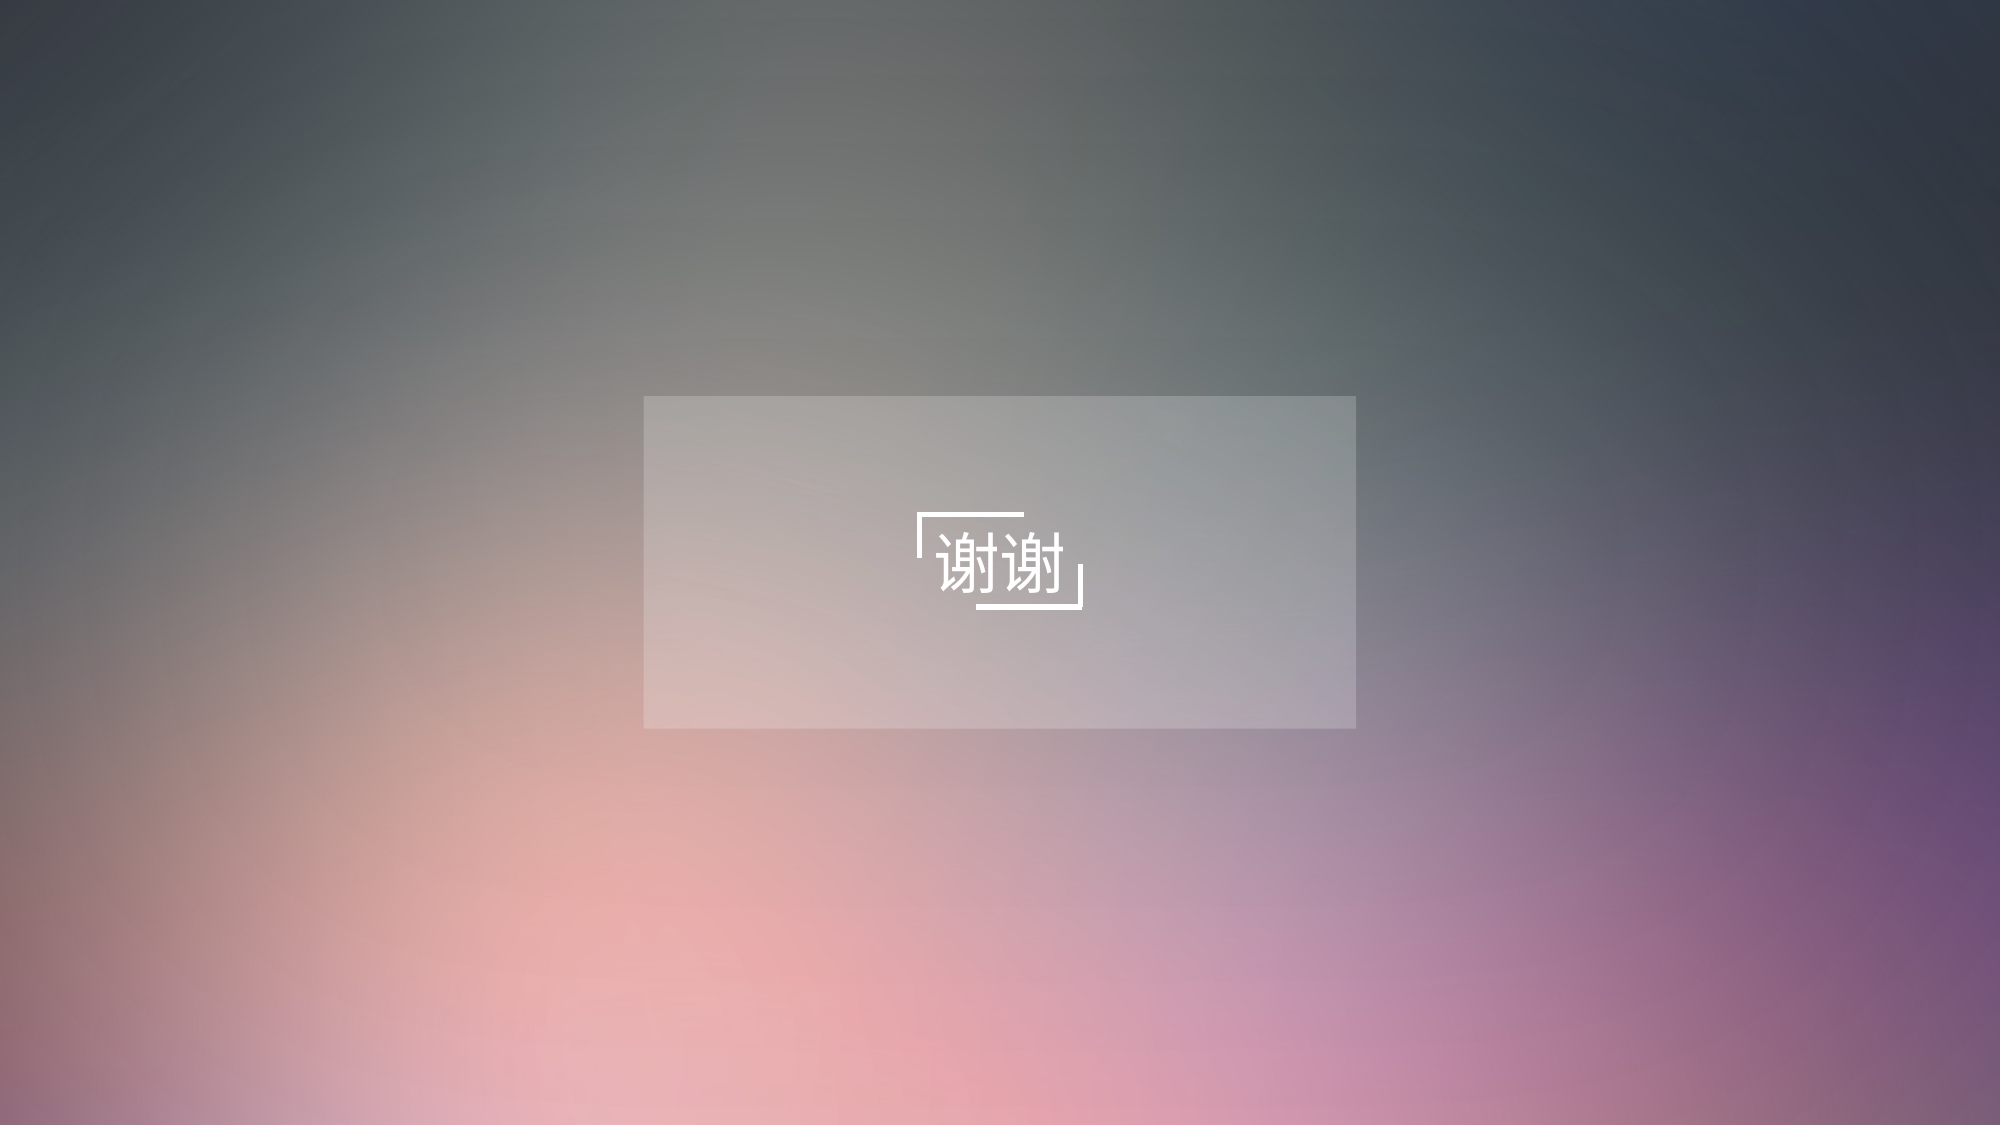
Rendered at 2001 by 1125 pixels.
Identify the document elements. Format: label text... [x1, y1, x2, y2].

text_box 谢谢 [918, 514, 1082, 610]
text_box [643, 395, 1357, 730]
picture [0, 0, 2000, 1125]
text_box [917, 514, 1024, 559]
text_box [976, 563, 1083, 608]
